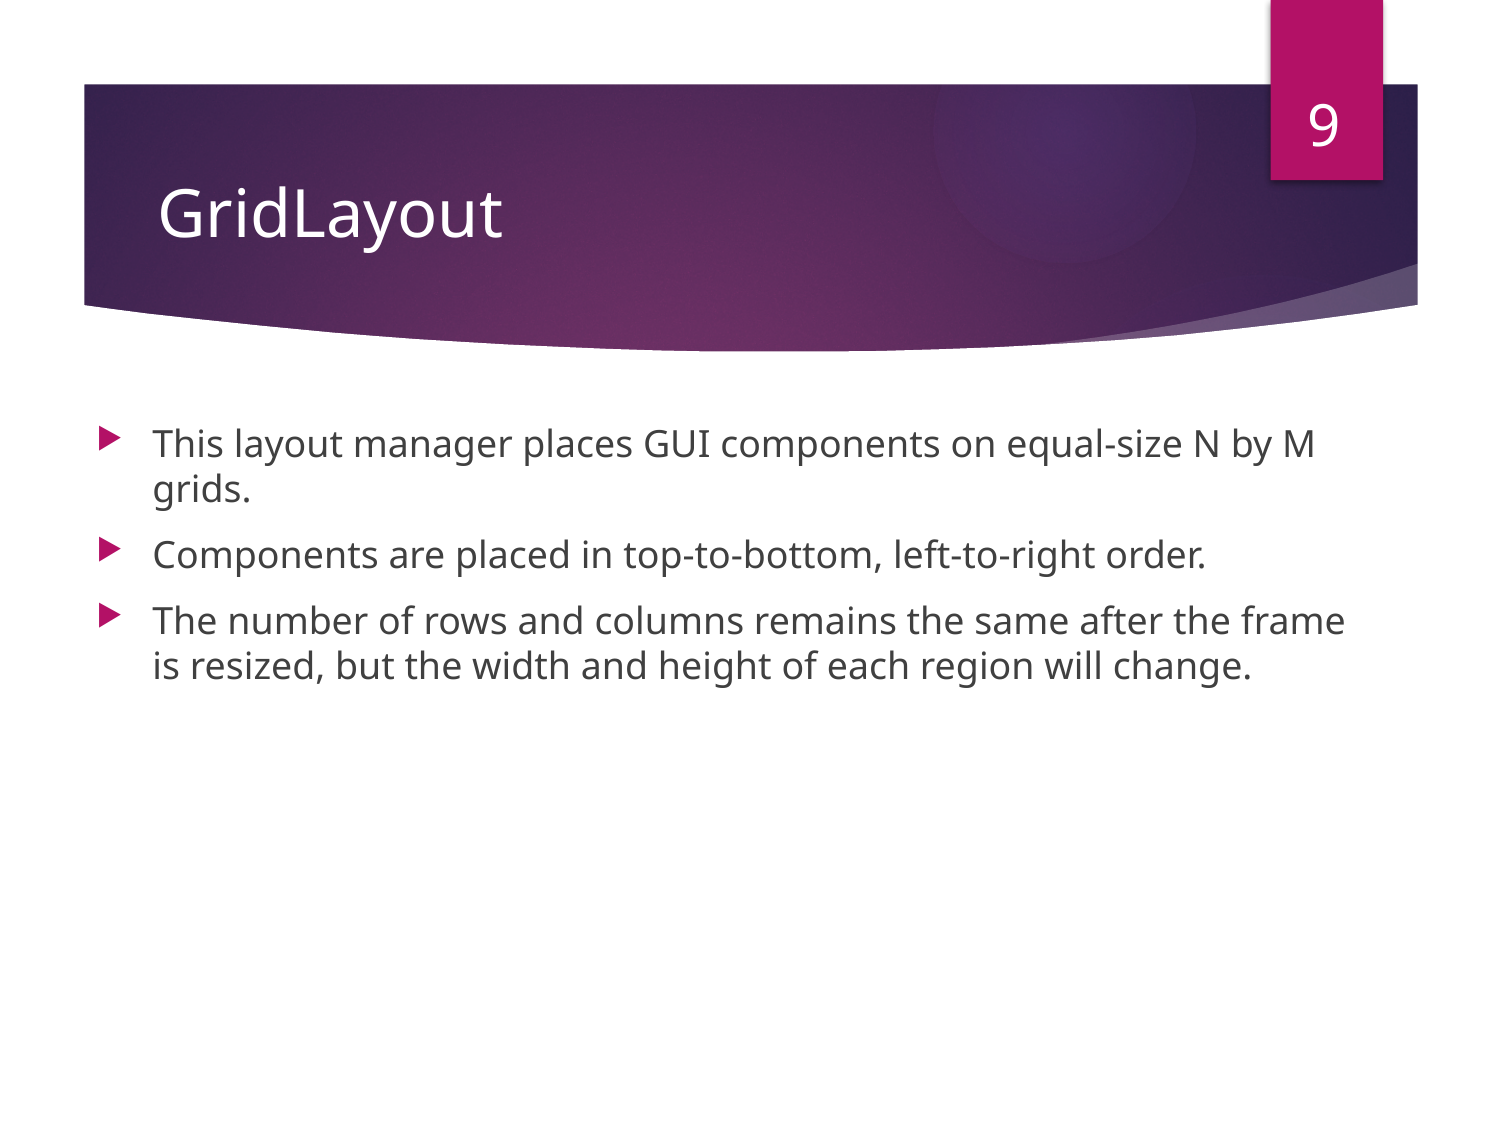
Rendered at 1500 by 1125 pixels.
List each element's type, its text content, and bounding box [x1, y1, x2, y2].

slide_number 9 [1259, 48, 1390, 175]
list This layout manager places GUI components on equal-size N by M grids. Components are placed in top-to-bottom, left-to-right order. The number of rows and columns remains the same after the frame is resized, but the width and height of each region will change. [81, 412, 1390, 992]
title GridLayout [142, 152, 1183, 269]
